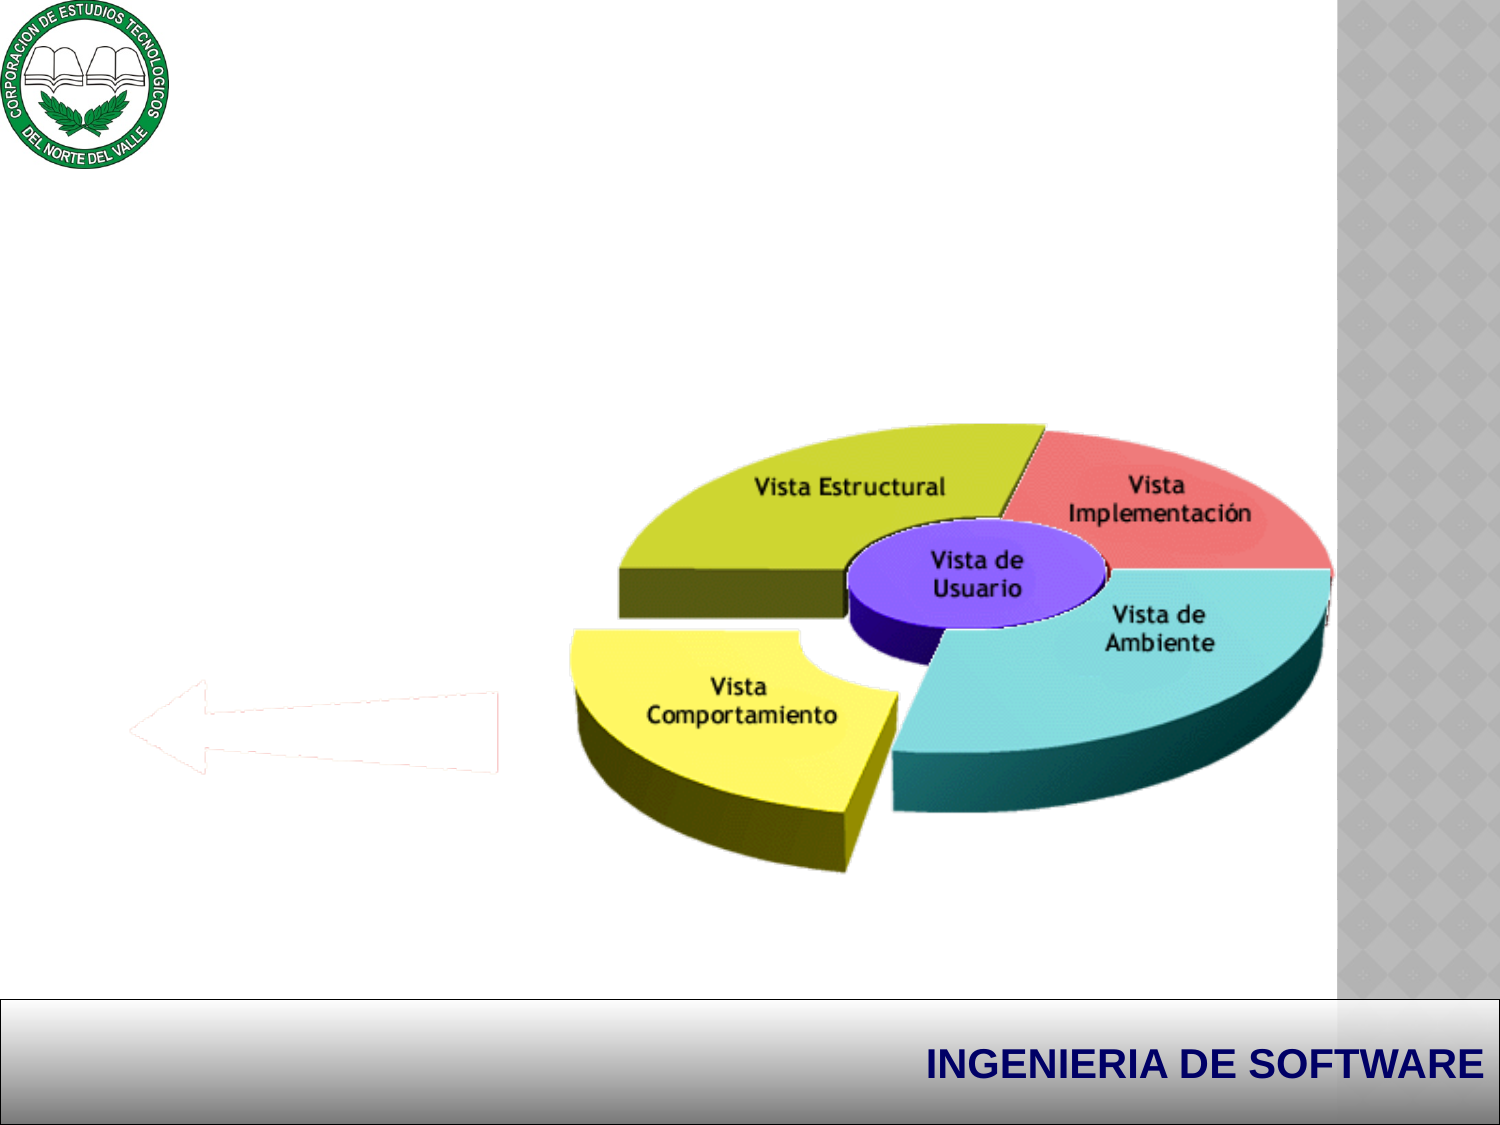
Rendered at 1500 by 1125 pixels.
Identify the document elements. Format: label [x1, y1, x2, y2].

picture [586, 375, 1350, 819]
picture [123, 675, 505, 785]
picture [0, 0, 169, 169]
picture [556, 618, 911, 882]
